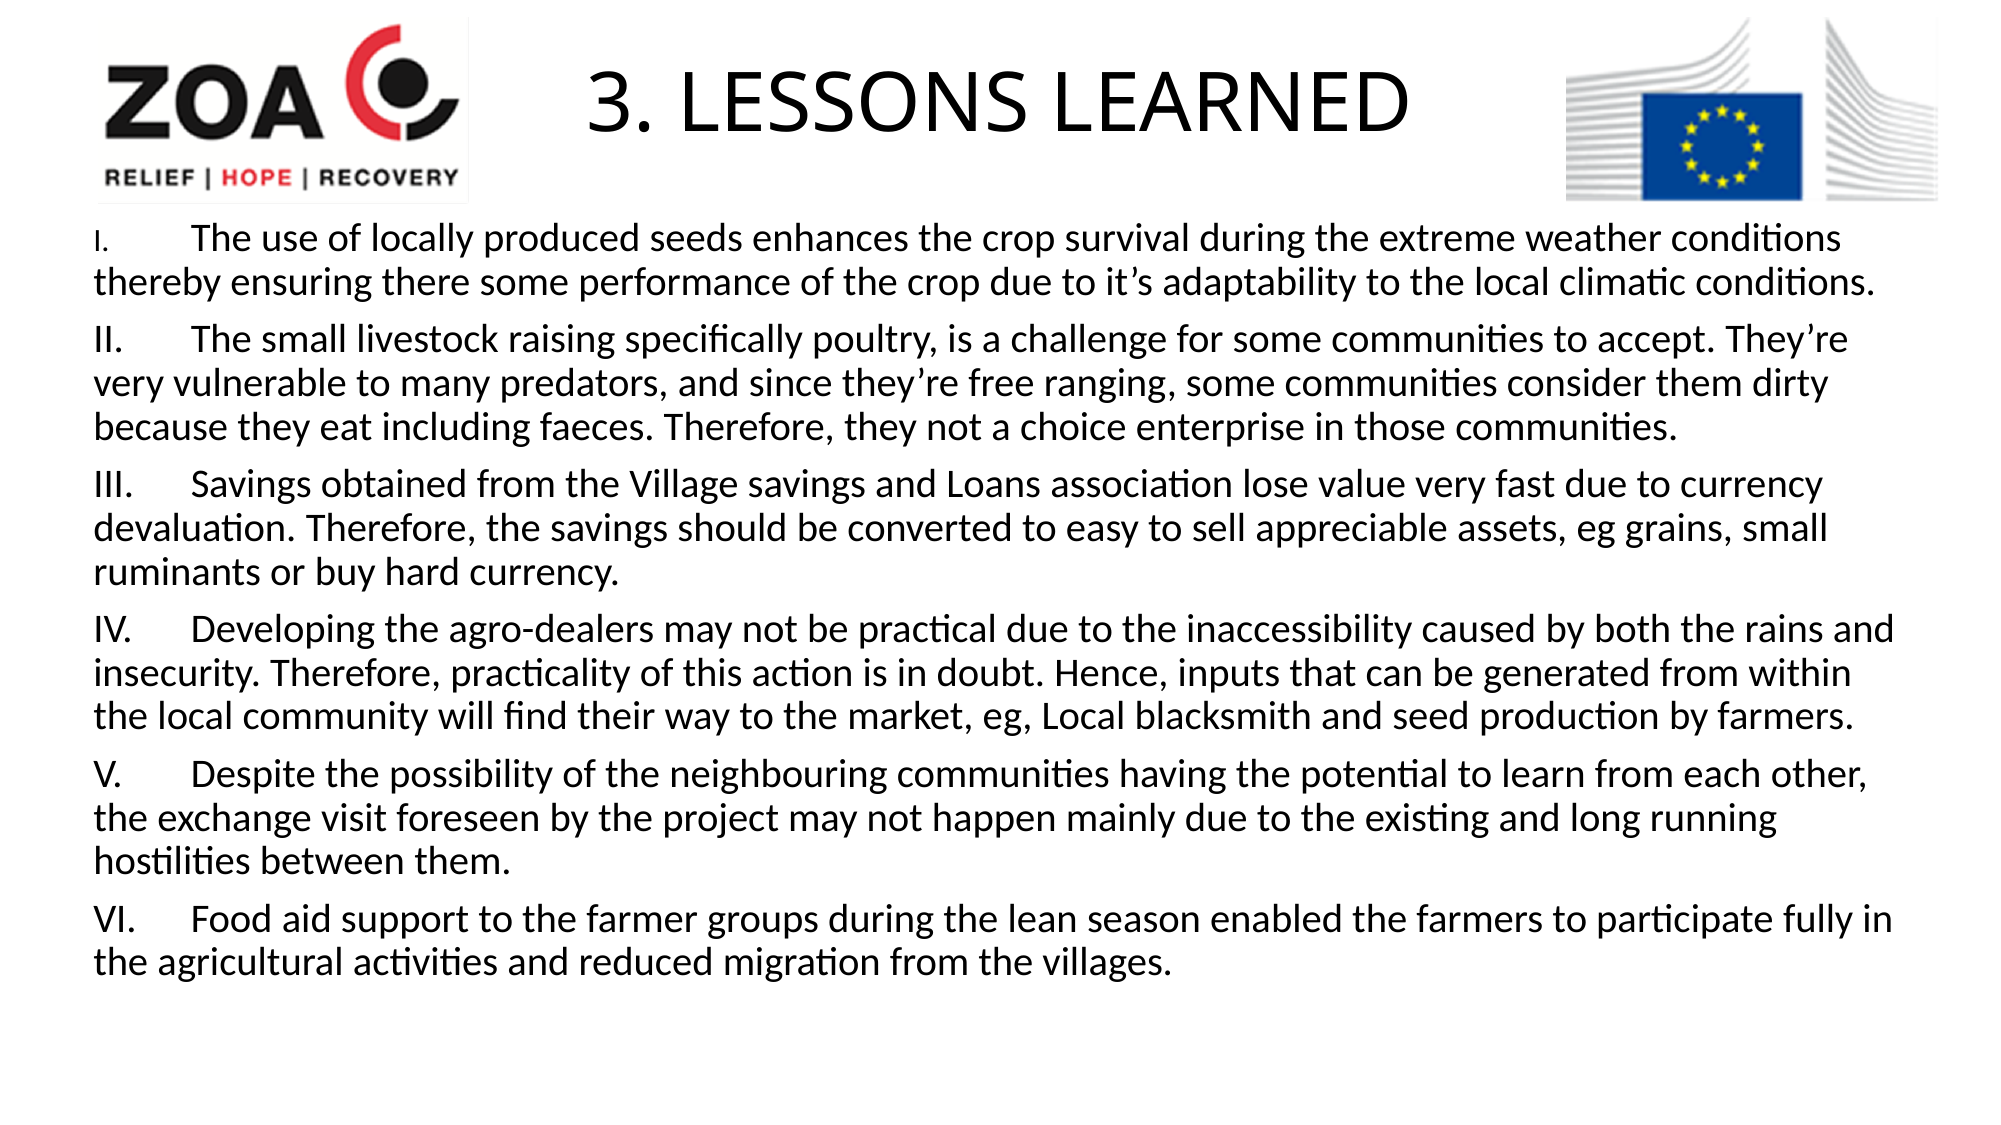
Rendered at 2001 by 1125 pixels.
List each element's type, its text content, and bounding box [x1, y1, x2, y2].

title 3. LESSONS LEARNED [469, 52, 1566, 156]
picture [1566, 16, 1942, 205]
picture [98, 16, 469, 204]
subtitle I. The use of locally produced seeds enhances the crop survival during the extreme weather conditions thereby ensuring there some performance of the crop due to it’s adaptability to the local climatic conditions. II. The small livestock raising specifically poultry, is a challenge for some communities to accept. They’re very vulnerable to many predators, and since they’re free ranging, some communities consider them dirty because they eat including faeces. Therefore, they not a choice enterprise in those communities. III. Savings obtained from the Village savings and Loans association lose value very fast due to currency devaluation. Therefore, the savings should be converted to easy to sell appreciable assets, eg grains, small ruminants or buy hard currency. IV. Developing the agro-dealers may not be practical due to the inaccessibility caused by both the rains and insecurity. Therefore, practicality of this action is in doubt. Hence, inputs that can be generated from within the local community will find their way to the market, eg, Local blacksmith and seed production by farmers. V. Despite the possibility of the neighbouring communities having the potential to learn from each other, the exchange visit foreseen by the project may not happen mainly due to the existing and long running hostilities between them. VI. Food aid support to the farmer groups during the lean season enabled the farmers to participate fully in the agricultural activities and reduced migration from the villages. [78, 156, 1922, 1088]
